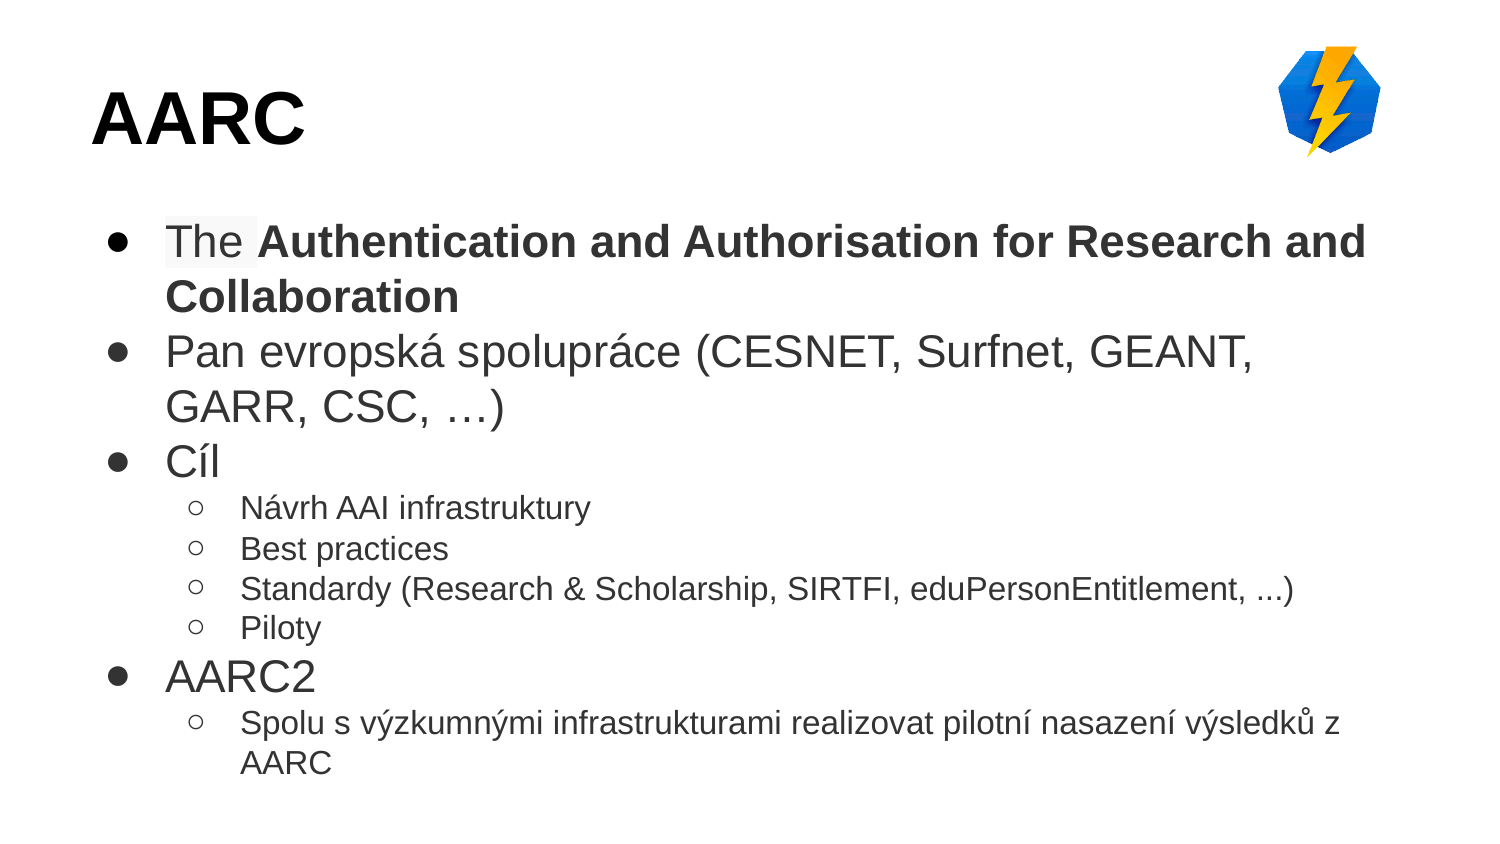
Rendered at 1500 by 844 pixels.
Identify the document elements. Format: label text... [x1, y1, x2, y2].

list The Authentication and Authorisation for Research and Collaboration Pan evropská spolupráce (CESNET, Surfnet, GEANT, GARR, CSC, …) Cíl Návrh AAI infrastruktury Best practices Standardy (Research & Scholarship, SIRTFI, eduPersonEntitlement, ...) Piloty AARC2 Spolu s výzkumnými infrastrukturami realizovat pilotní nasazení výsledků z AARC [75, 196, 1425, 808]
title AARC [75, 33, 1425, 175]
